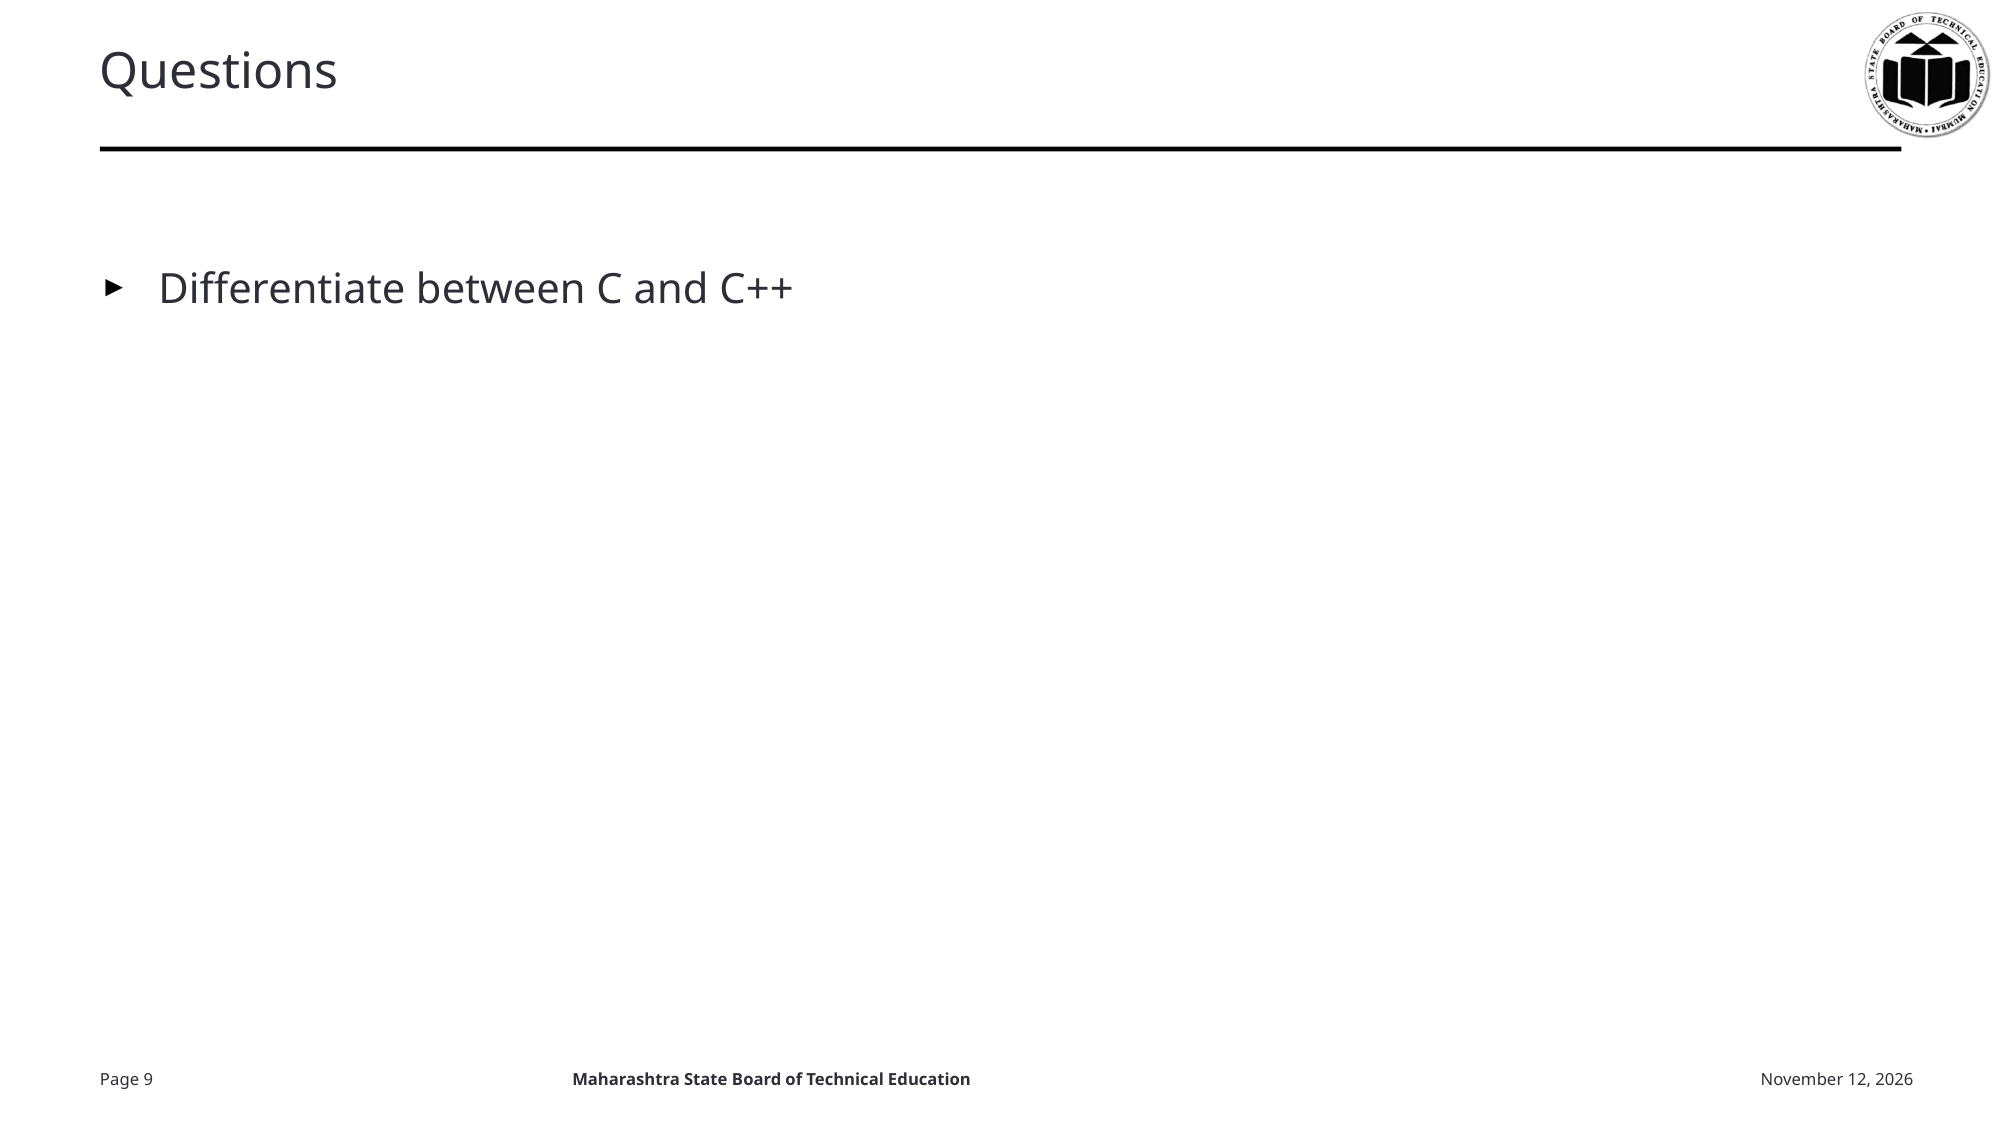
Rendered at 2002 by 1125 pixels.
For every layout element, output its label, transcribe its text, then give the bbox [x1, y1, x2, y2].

list Differentiate between C and C++ [99, 186, 1901, 999]
picture [1852, 0, 2001, 149]
title Questions [99, 48, 1901, 145]
